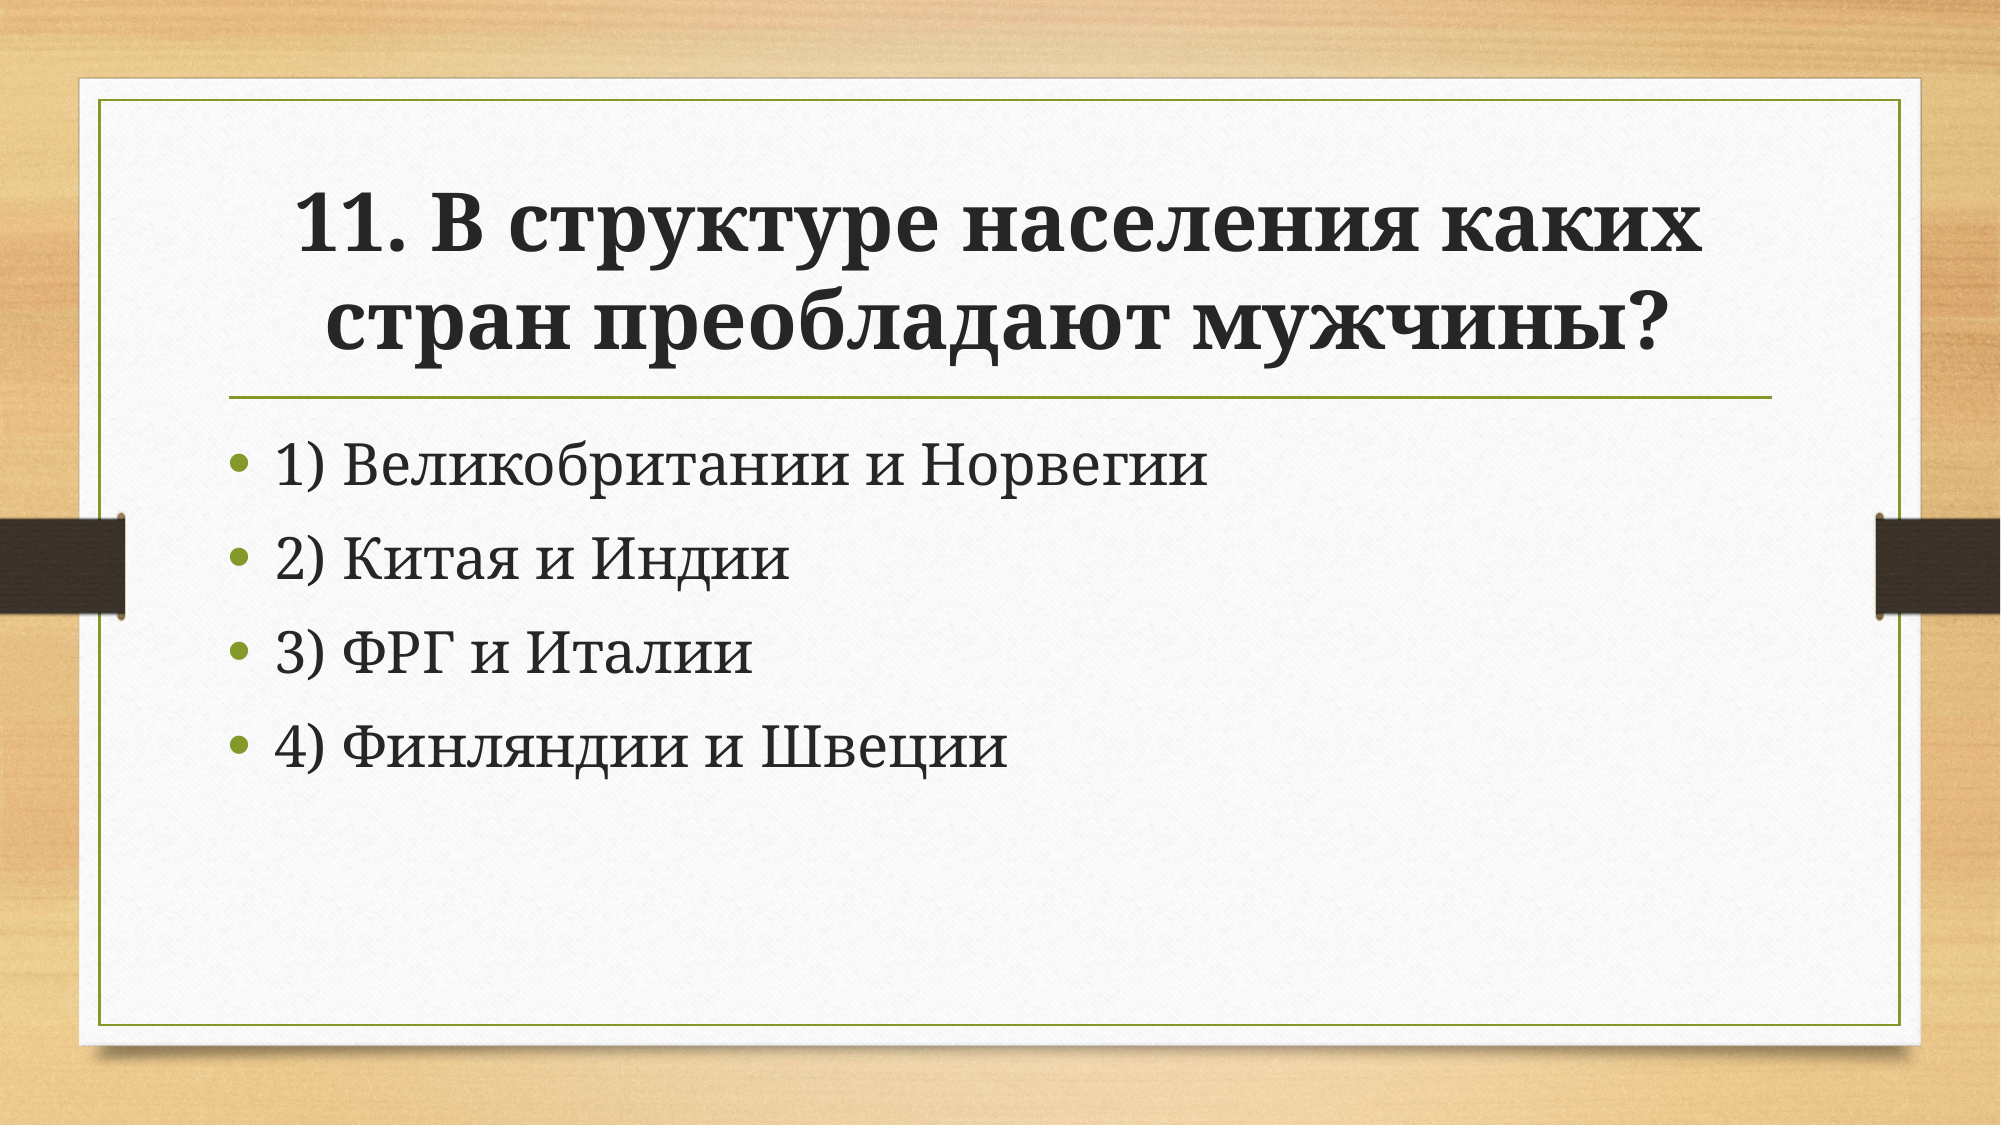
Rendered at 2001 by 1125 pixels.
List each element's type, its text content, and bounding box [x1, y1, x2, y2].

list 1) Великобритании и Норвегии 2) Китая и Индии 3) ФРГ и Италии 4) Финляндии и Швеции [212, 419, 1788, 964]
title 11. В структуре населения каких стран преобладают мужчины? [212, 161, 1788, 375]
picture [0, 0, 2001, 1125]
